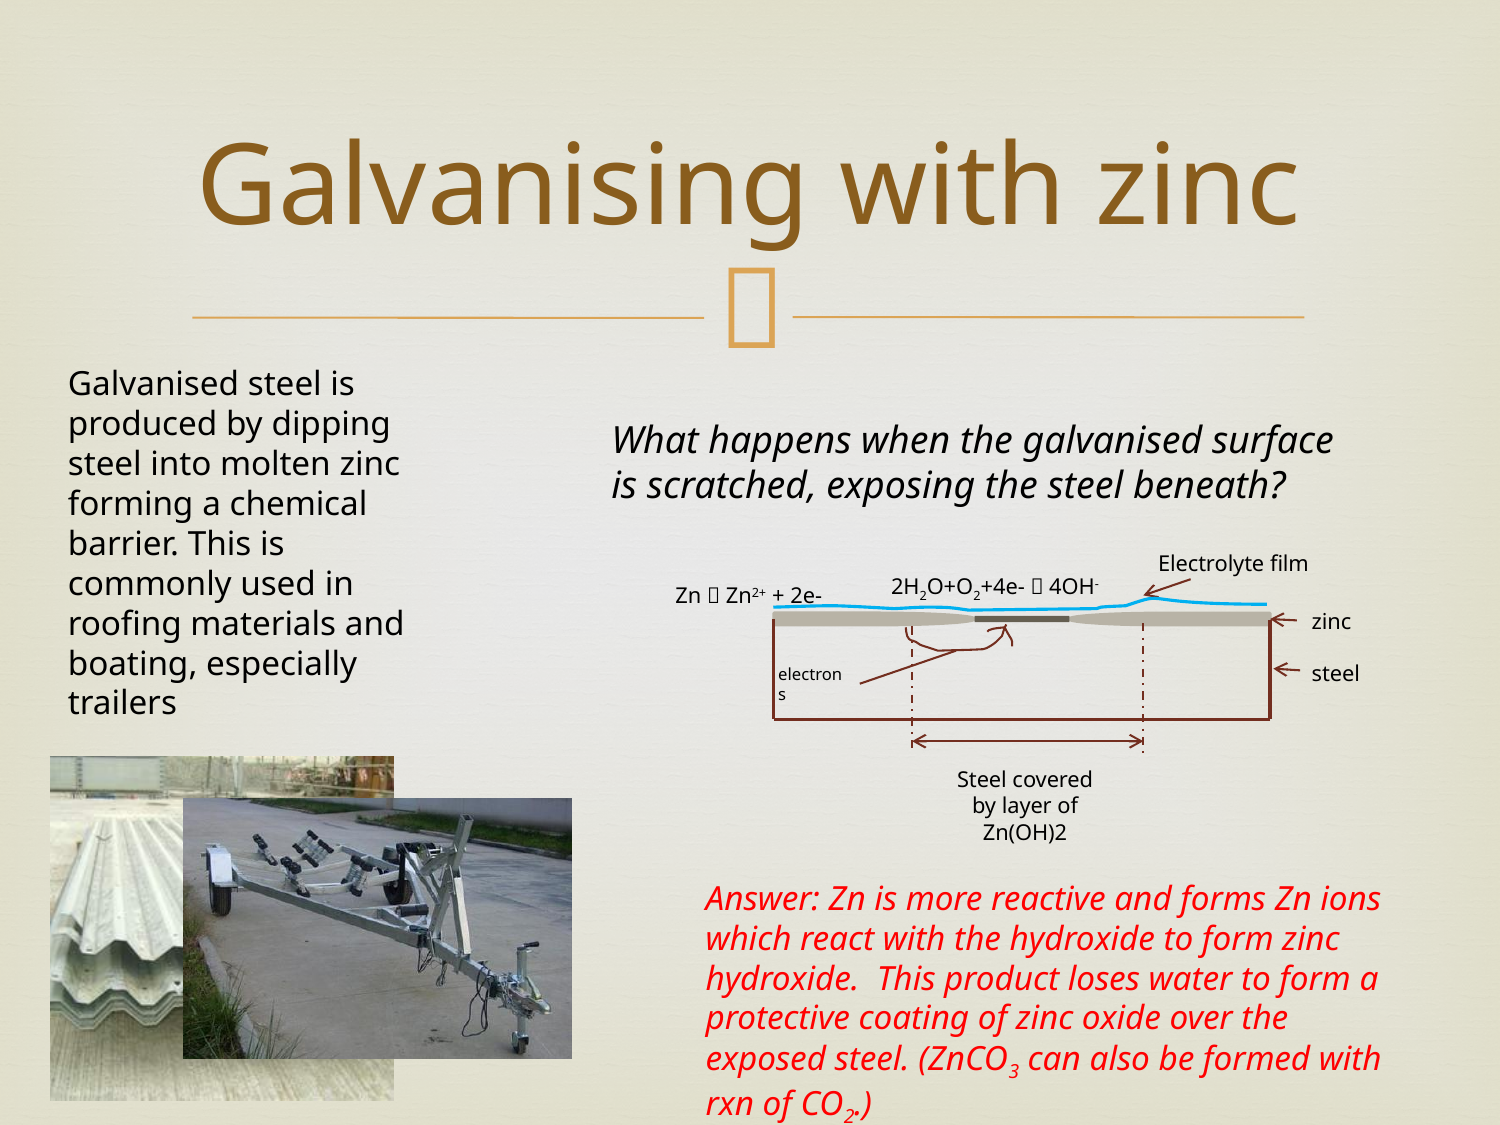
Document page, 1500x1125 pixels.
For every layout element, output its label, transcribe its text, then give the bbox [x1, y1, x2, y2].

title Galvanising with zinc [112, 93, 1386, 267]
text_box Answer: Zn is more reactive and forms Zn ions which react with the hydroxide to form zinc hydroxide. This product loses water to form a protective coating of zinc oxide over the exposed steel. (ZnCO3 can also be formed with rxn of CO2.) [690, 869, 1428, 1125]
text_box What happens when the galvanised surface is scratched, exposing the steel beneath? [596, 408, 1376, 514]
picture [50, 756, 573, 1101]
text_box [653, 541, 1392, 854]
text_box Galvanised steel is produced by dipping steel into molten zinc forming a chemical barrier. This is commonly used in roofing materials and boating, especially trailers [53, 354, 455, 729]
